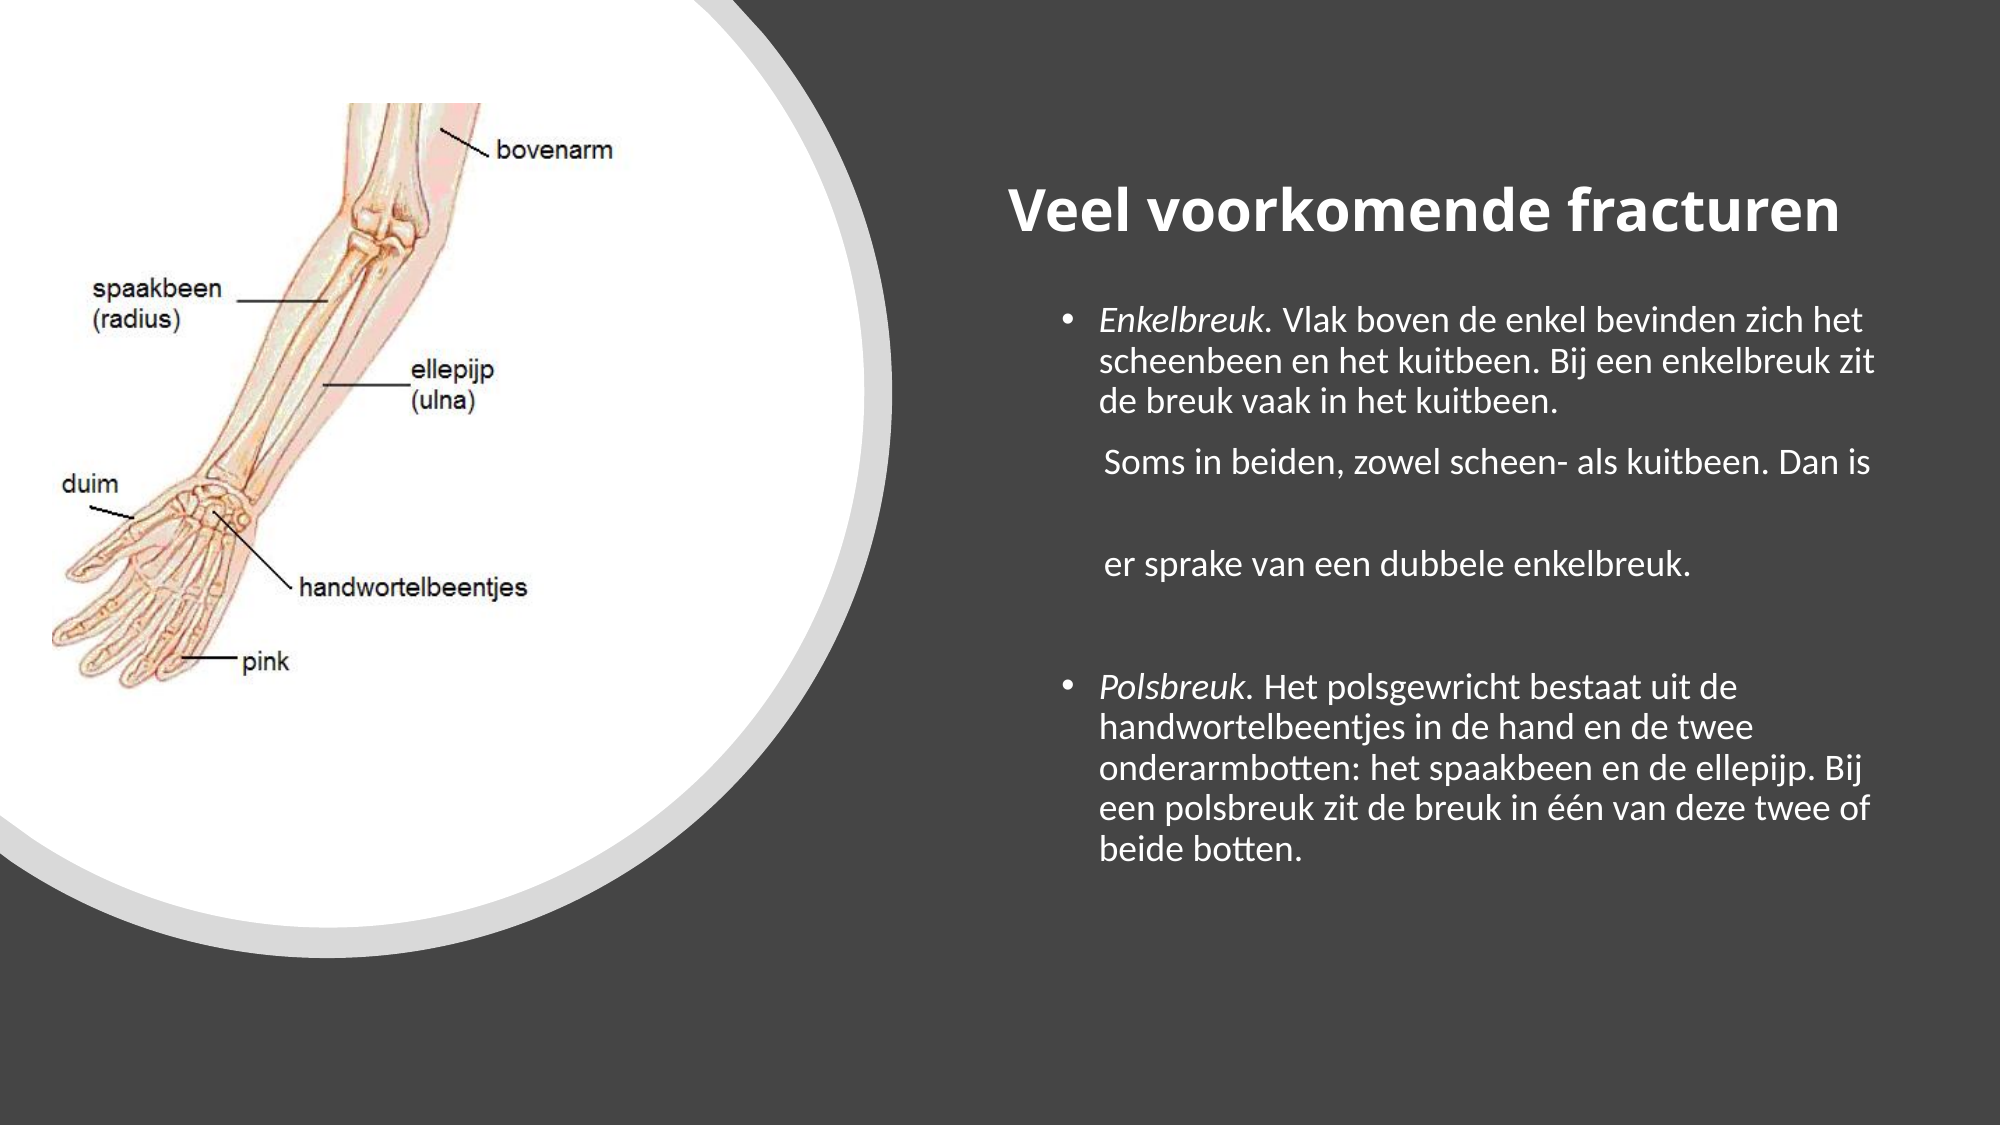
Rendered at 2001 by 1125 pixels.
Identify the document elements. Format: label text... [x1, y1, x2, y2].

list Enkelbreuk. Vlak boven de enkel bevinden zich het scheenbeen en het kuitbeen. Bij een enkelbreuk zit de breuk vaak in het kuitbeen. Soms in beiden, zowel scheen- als kuitbeen. Dan is er sprake van een dubbele enkelbreuk. Polsbreuk. Het polsgewricht bestaat uit de handwortelbeentjes in de hand en de twee onderarmbotten: het spaakbeen en de ellepijp. Bij een polsbreuk zit de breuk in één van deze twee of beide botten. [1046, 292, 1919, 994]
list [52, 103, 682, 704]
title Veel voorkomende fracturen [993, 131, 1865, 293]
text_box [0, 0, 894, 960]
text_box [0, 0, 866, 929]
